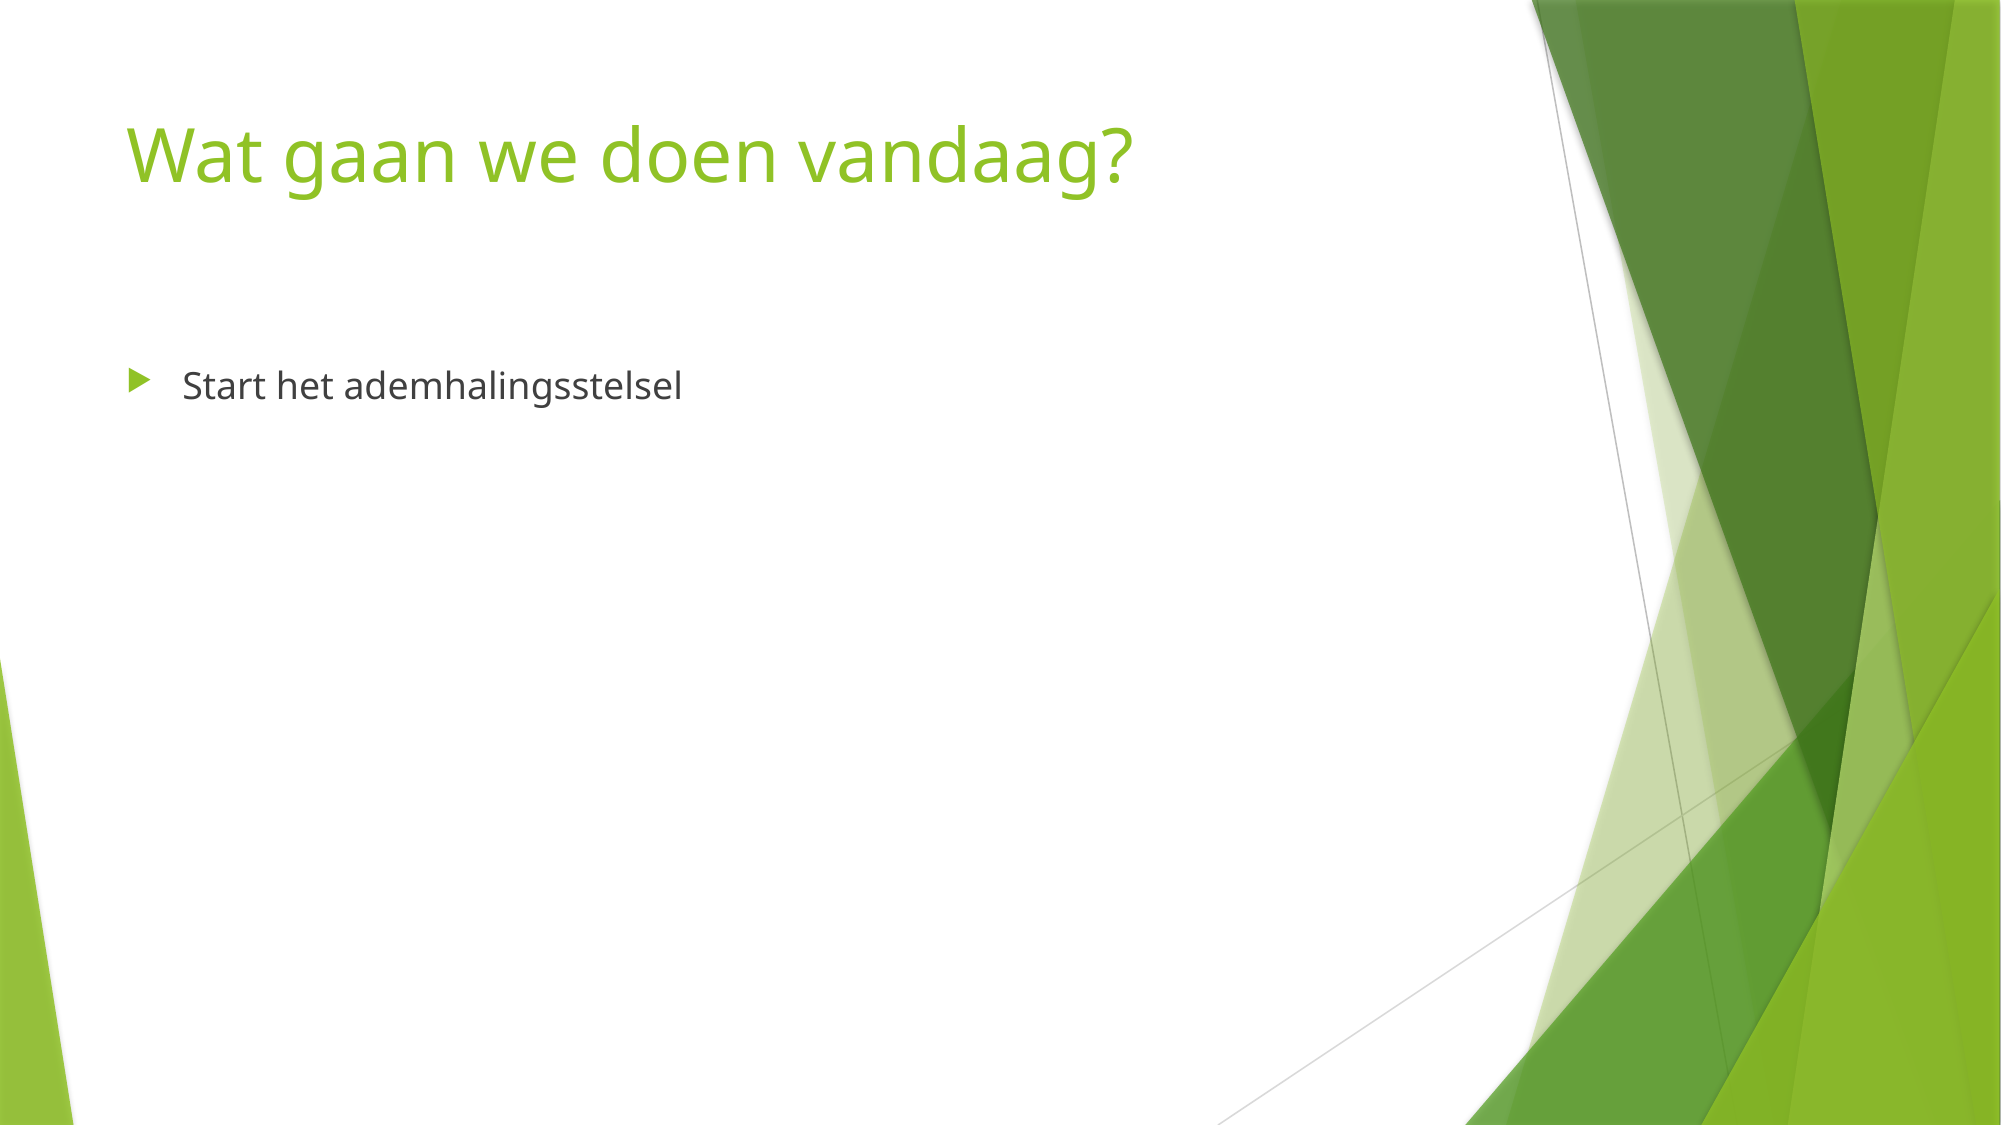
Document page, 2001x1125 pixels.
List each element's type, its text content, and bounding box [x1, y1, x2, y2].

list Start het ademhalingsstelsel [111, 354, 1522, 992]
title Wat gaan we doen vandaag? [111, 99, 1522, 317]
